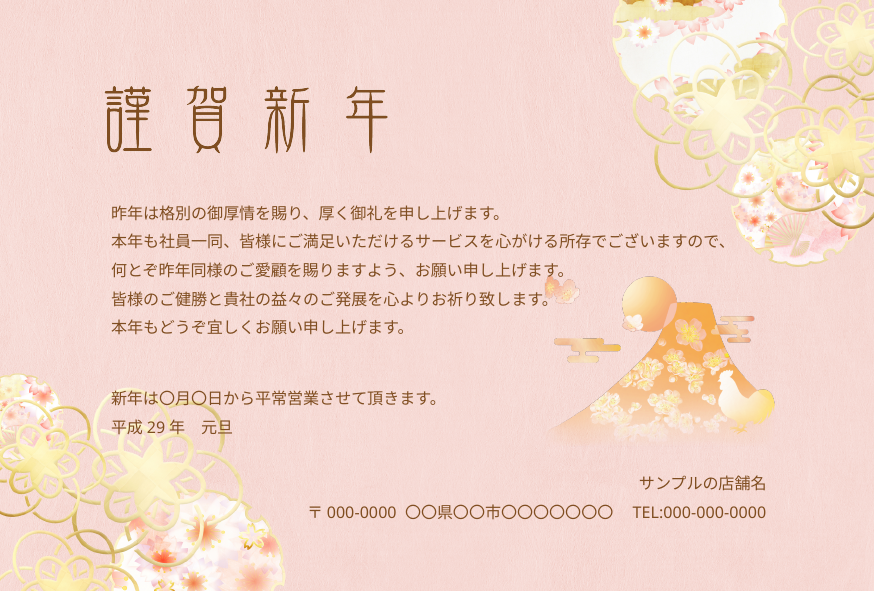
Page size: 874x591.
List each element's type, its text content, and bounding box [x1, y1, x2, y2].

text_box 新年は〇月〇日から平常営業させて頂きます。 平成29年 元旦 [96, 371, 532, 444]
picture [0, 0, 874, 591]
text_box 昨年は格別の御厚情を賜り、厚く御礼を申し上げます。 本年も社員一同、皆様にご満足いただけるサービスを心がける所存でございますので、 何とぞ昨年同様のご愛顧を賜りますよう、お願い申し上げます。 皆様のご健勝と貴社の益々のご発展を心よりお祈り致します。 本年もどうぞ宜しくお願い申し上げます。 [96, 186, 820, 345]
text_box サンプルの店舗名 〒000-0000 〇〇県〇〇市〇〇〇〇〇〇〇 TEL:000-000-0000 [147, 457, 782, 530]
